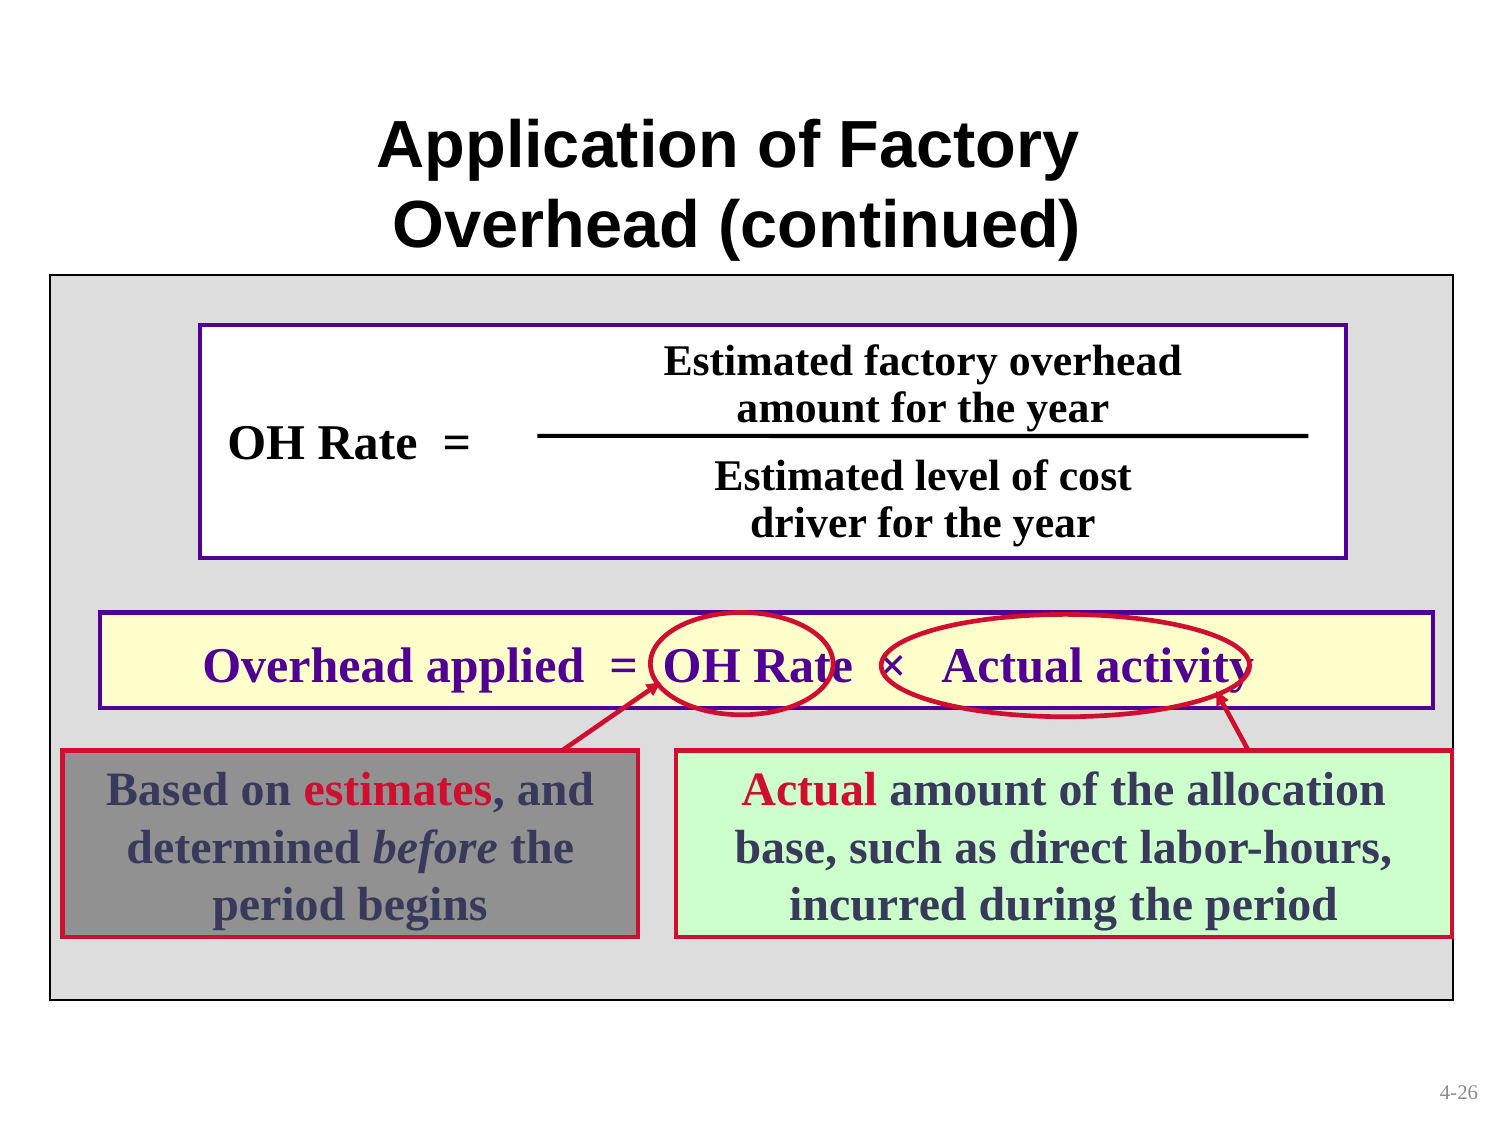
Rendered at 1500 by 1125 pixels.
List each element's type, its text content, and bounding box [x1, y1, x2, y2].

text_box Application of Factory Overhead (continued) [262, 99, 1213, 263]
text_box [199, 324, 1347, 559]
slide_number 4-26 [1417, 1068, 1494, 1114]
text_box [62, 612, 1452, 943]
list [49, 274, 1454, 1001]
